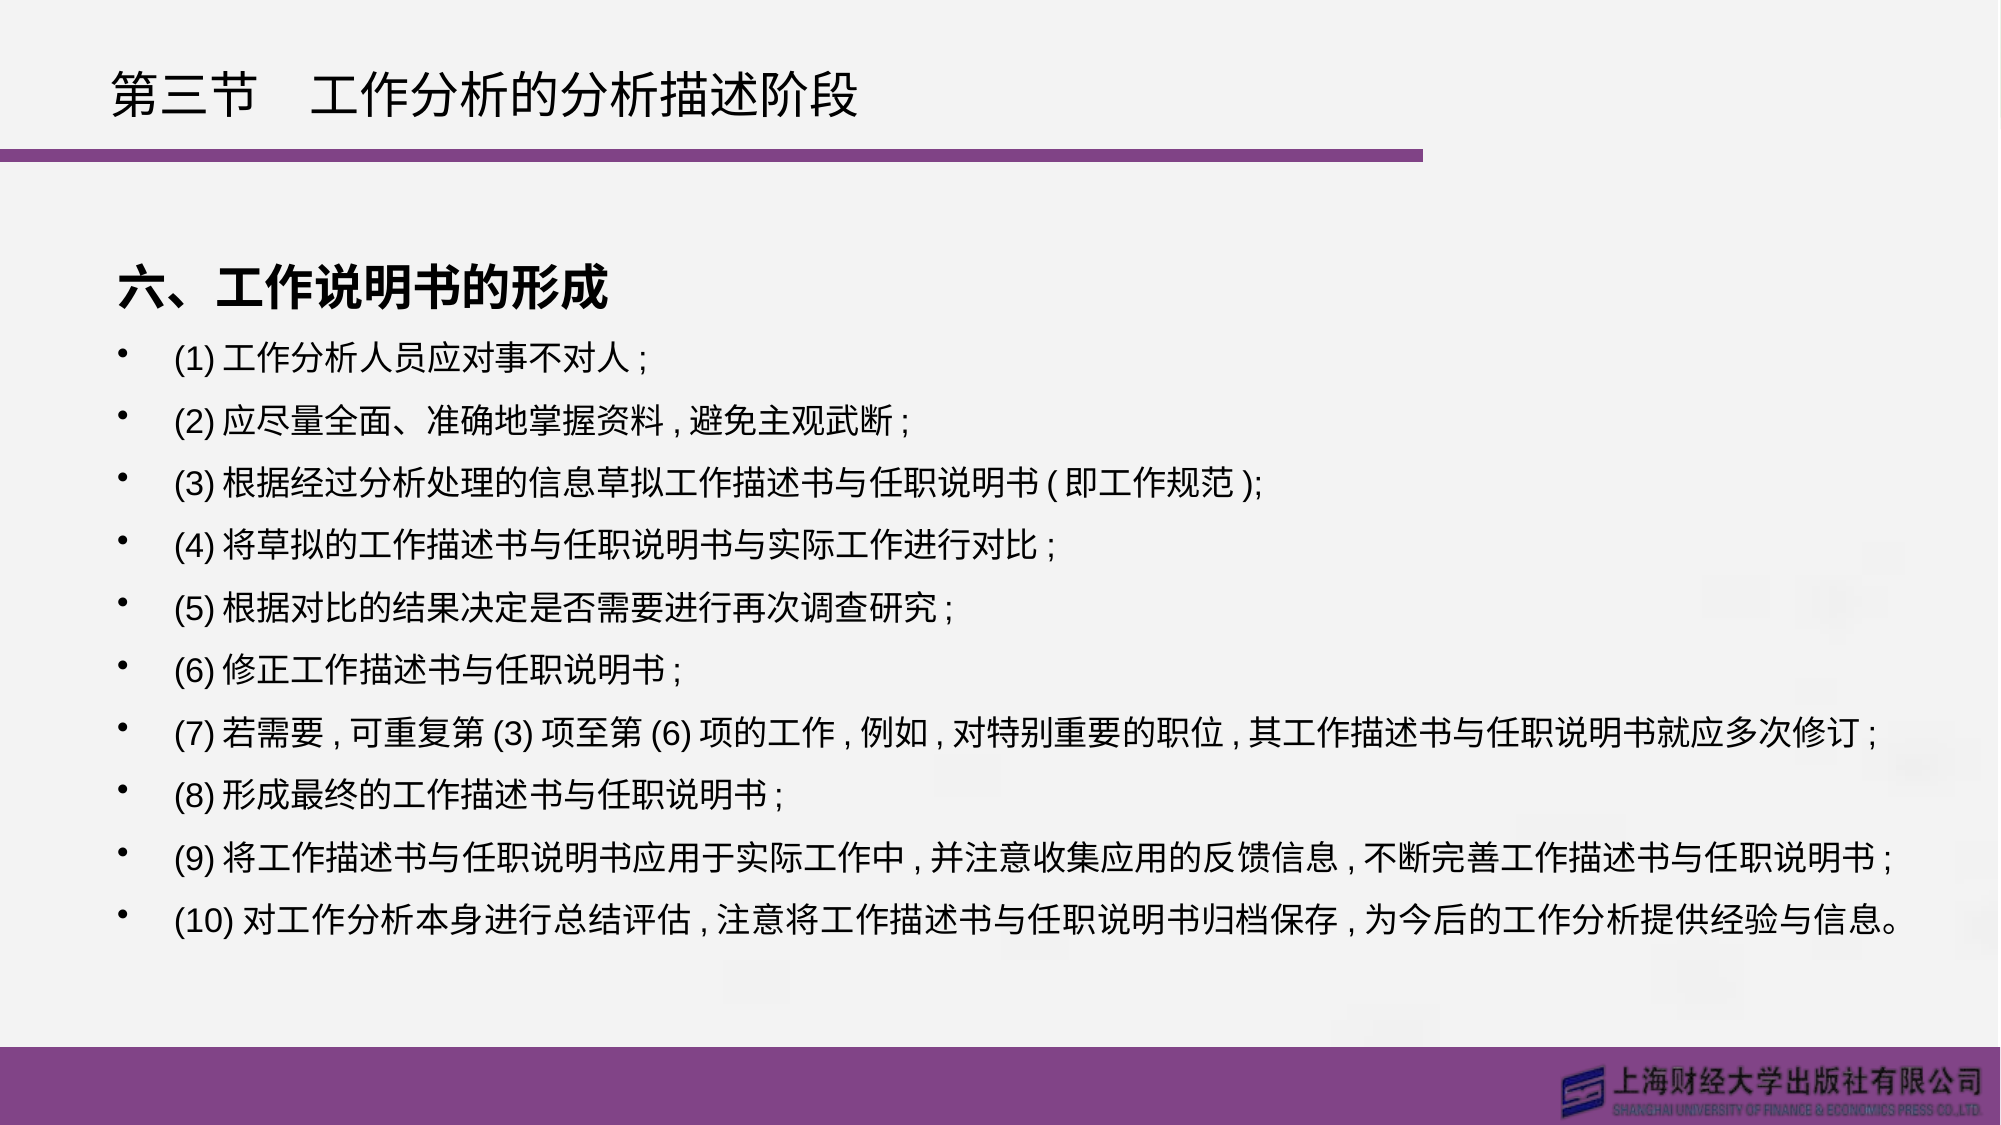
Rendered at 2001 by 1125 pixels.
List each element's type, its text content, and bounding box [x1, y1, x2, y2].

picture [0, 0, 2001, 1125]
list 六、工作说明书的形成 (1)工作分析人员应对事不对人; (2)应尽量全面、准确地掌握资料,避免主观武断; (3)根据经过分析处理的信息草拟工作描述书与任职说明书(即工作规范); (4)将草拟的工作描述书与任职说明书与实际工作进行对比; (5)根据对比的结果决定是否需要进行再次调查研究; (6)修正工作描述书与任职说明书; (7)若需要,可重复第(3)项至第(6)项的工作,例如,对特别重要的职位,其工作描述书与任职说明书就应多次修订; (8)形成最终的工作描述书与任职说明书; (9)将工作描述书与任职说明书应用于实际工作中,并注意收集应用的反馈信息,不断完善工作描述书与任职说明书; (10)对工作分析本身进行总结评估,注意将工作描述书与任职说明书归档保存,为今后的工作分析提供经验与信息。 [102, 233, 1898, 1032]
title 第三节 工作分析的分析描述阶段 [94, 42, 1451, 146]
